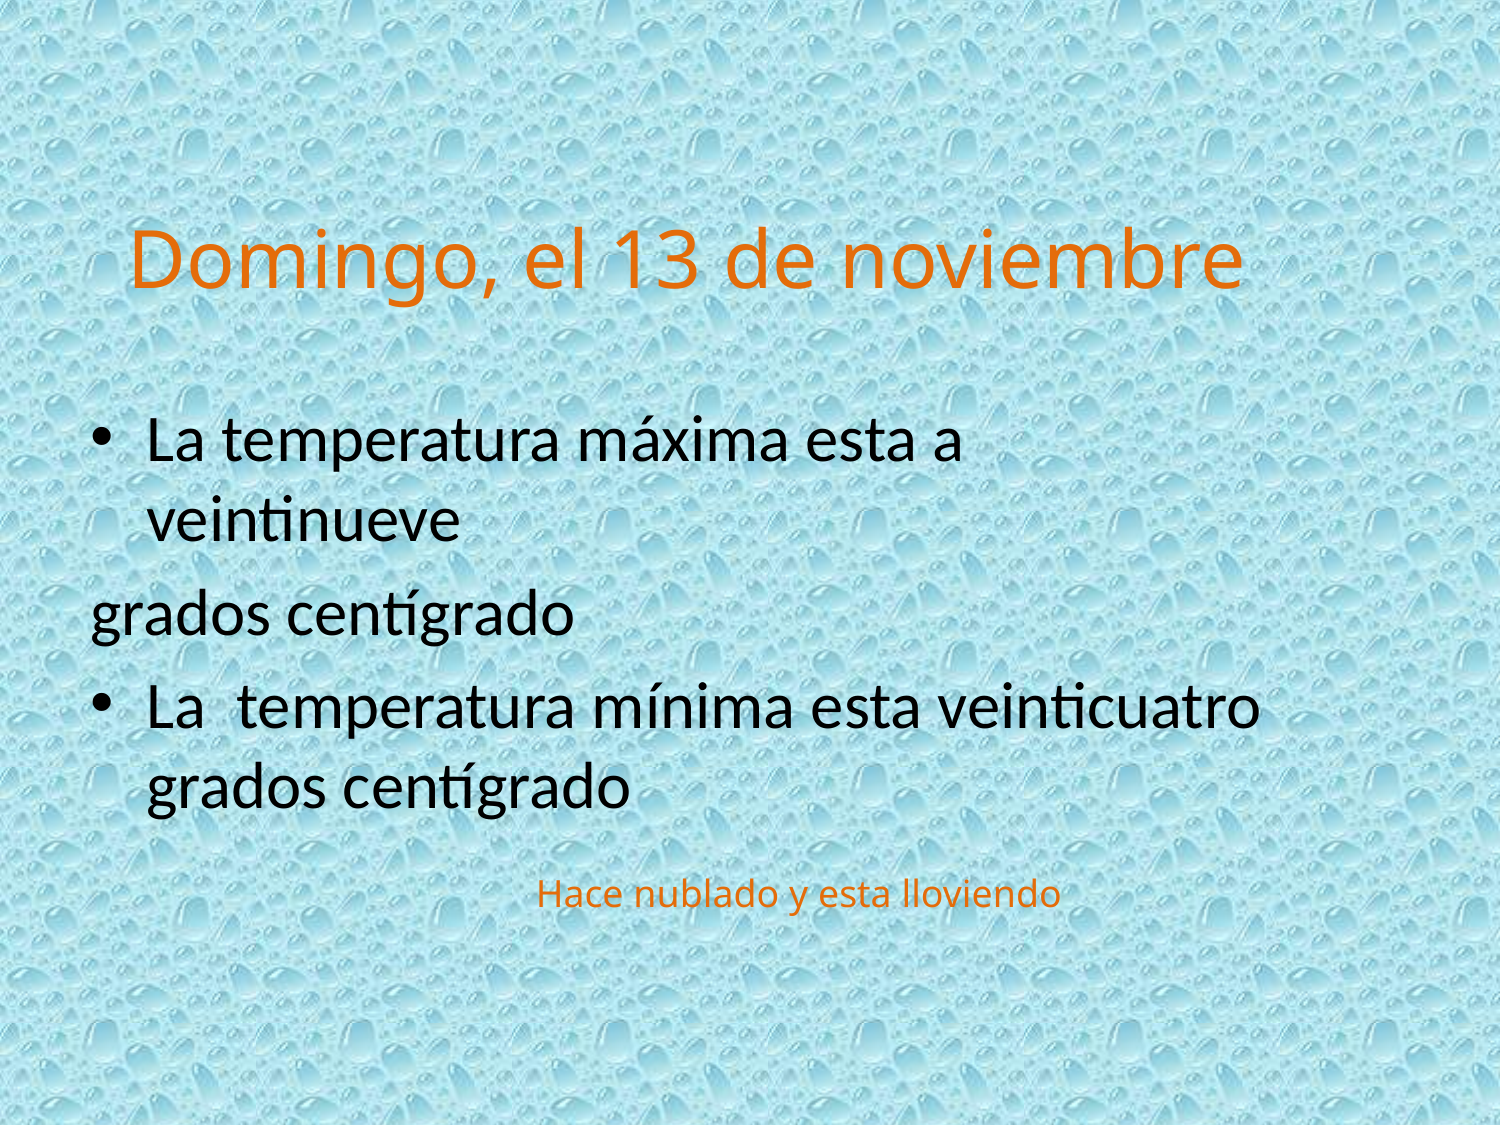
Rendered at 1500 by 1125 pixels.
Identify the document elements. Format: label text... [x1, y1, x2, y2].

title Domingo, el 13 de noviembre [75, 162, 1300, 350]
list La temperatura máxima esta a veintinueve grados centígrado La temperatura mínima esta veinticuatro grados centígrado [75, 387, 1300, 1062]
picture [0, 0, 1500, 1125]
text_box Hace nublado y esta lloviendo [521, 862, 1078, 923]
